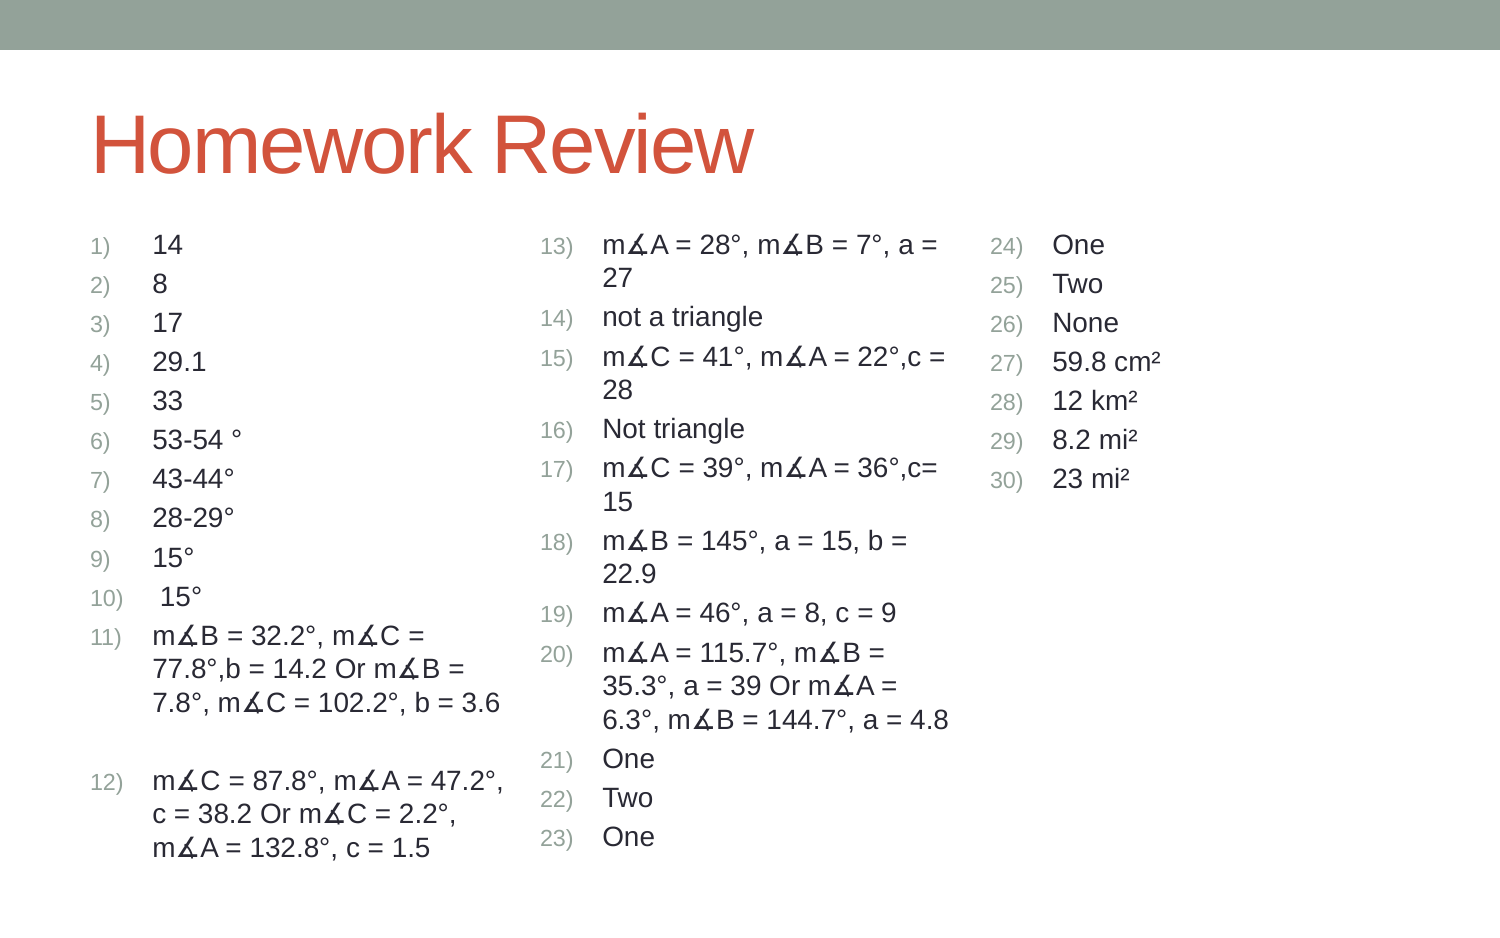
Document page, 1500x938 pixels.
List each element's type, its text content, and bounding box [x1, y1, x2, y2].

title Homework Review [75, 72, 1425, 209]
list 14 8 17 29.1 33 53-54 ° 43-44° 28-29° 15° 15° m∡B = 32.2°, m∡C = 77.8°,b = 14.2 Or m∡B = 7.8°, m∡C = 102.2°, b = 3.6 m∡C = 87.8°, m∡A = 47.2°, c = 38.2 Or m∡C = 2.2°, m∡A = 132.8°, c = 1.5 m∡A = 28°, m∡B = 7°, a = 27 not a triangle m∡C = 41°, m∡A = 22°,c = 28 Not triangle m∡C = 39°, m∡A = 36°,c= 15 m∡B = 145°, a = 15, b = 22.9 m∡A = 46°, a = 8, c = 9 m∡A = 115.7°, m∡B = 35.3°, a = 39 Or m∡A = 6.3°, m∡B = 144.7°, a = 4.8 One Two One One Two None 59.8 cm² 12 km² 8.2 mi² 23 mi² [75, 218, 1425, 886]
